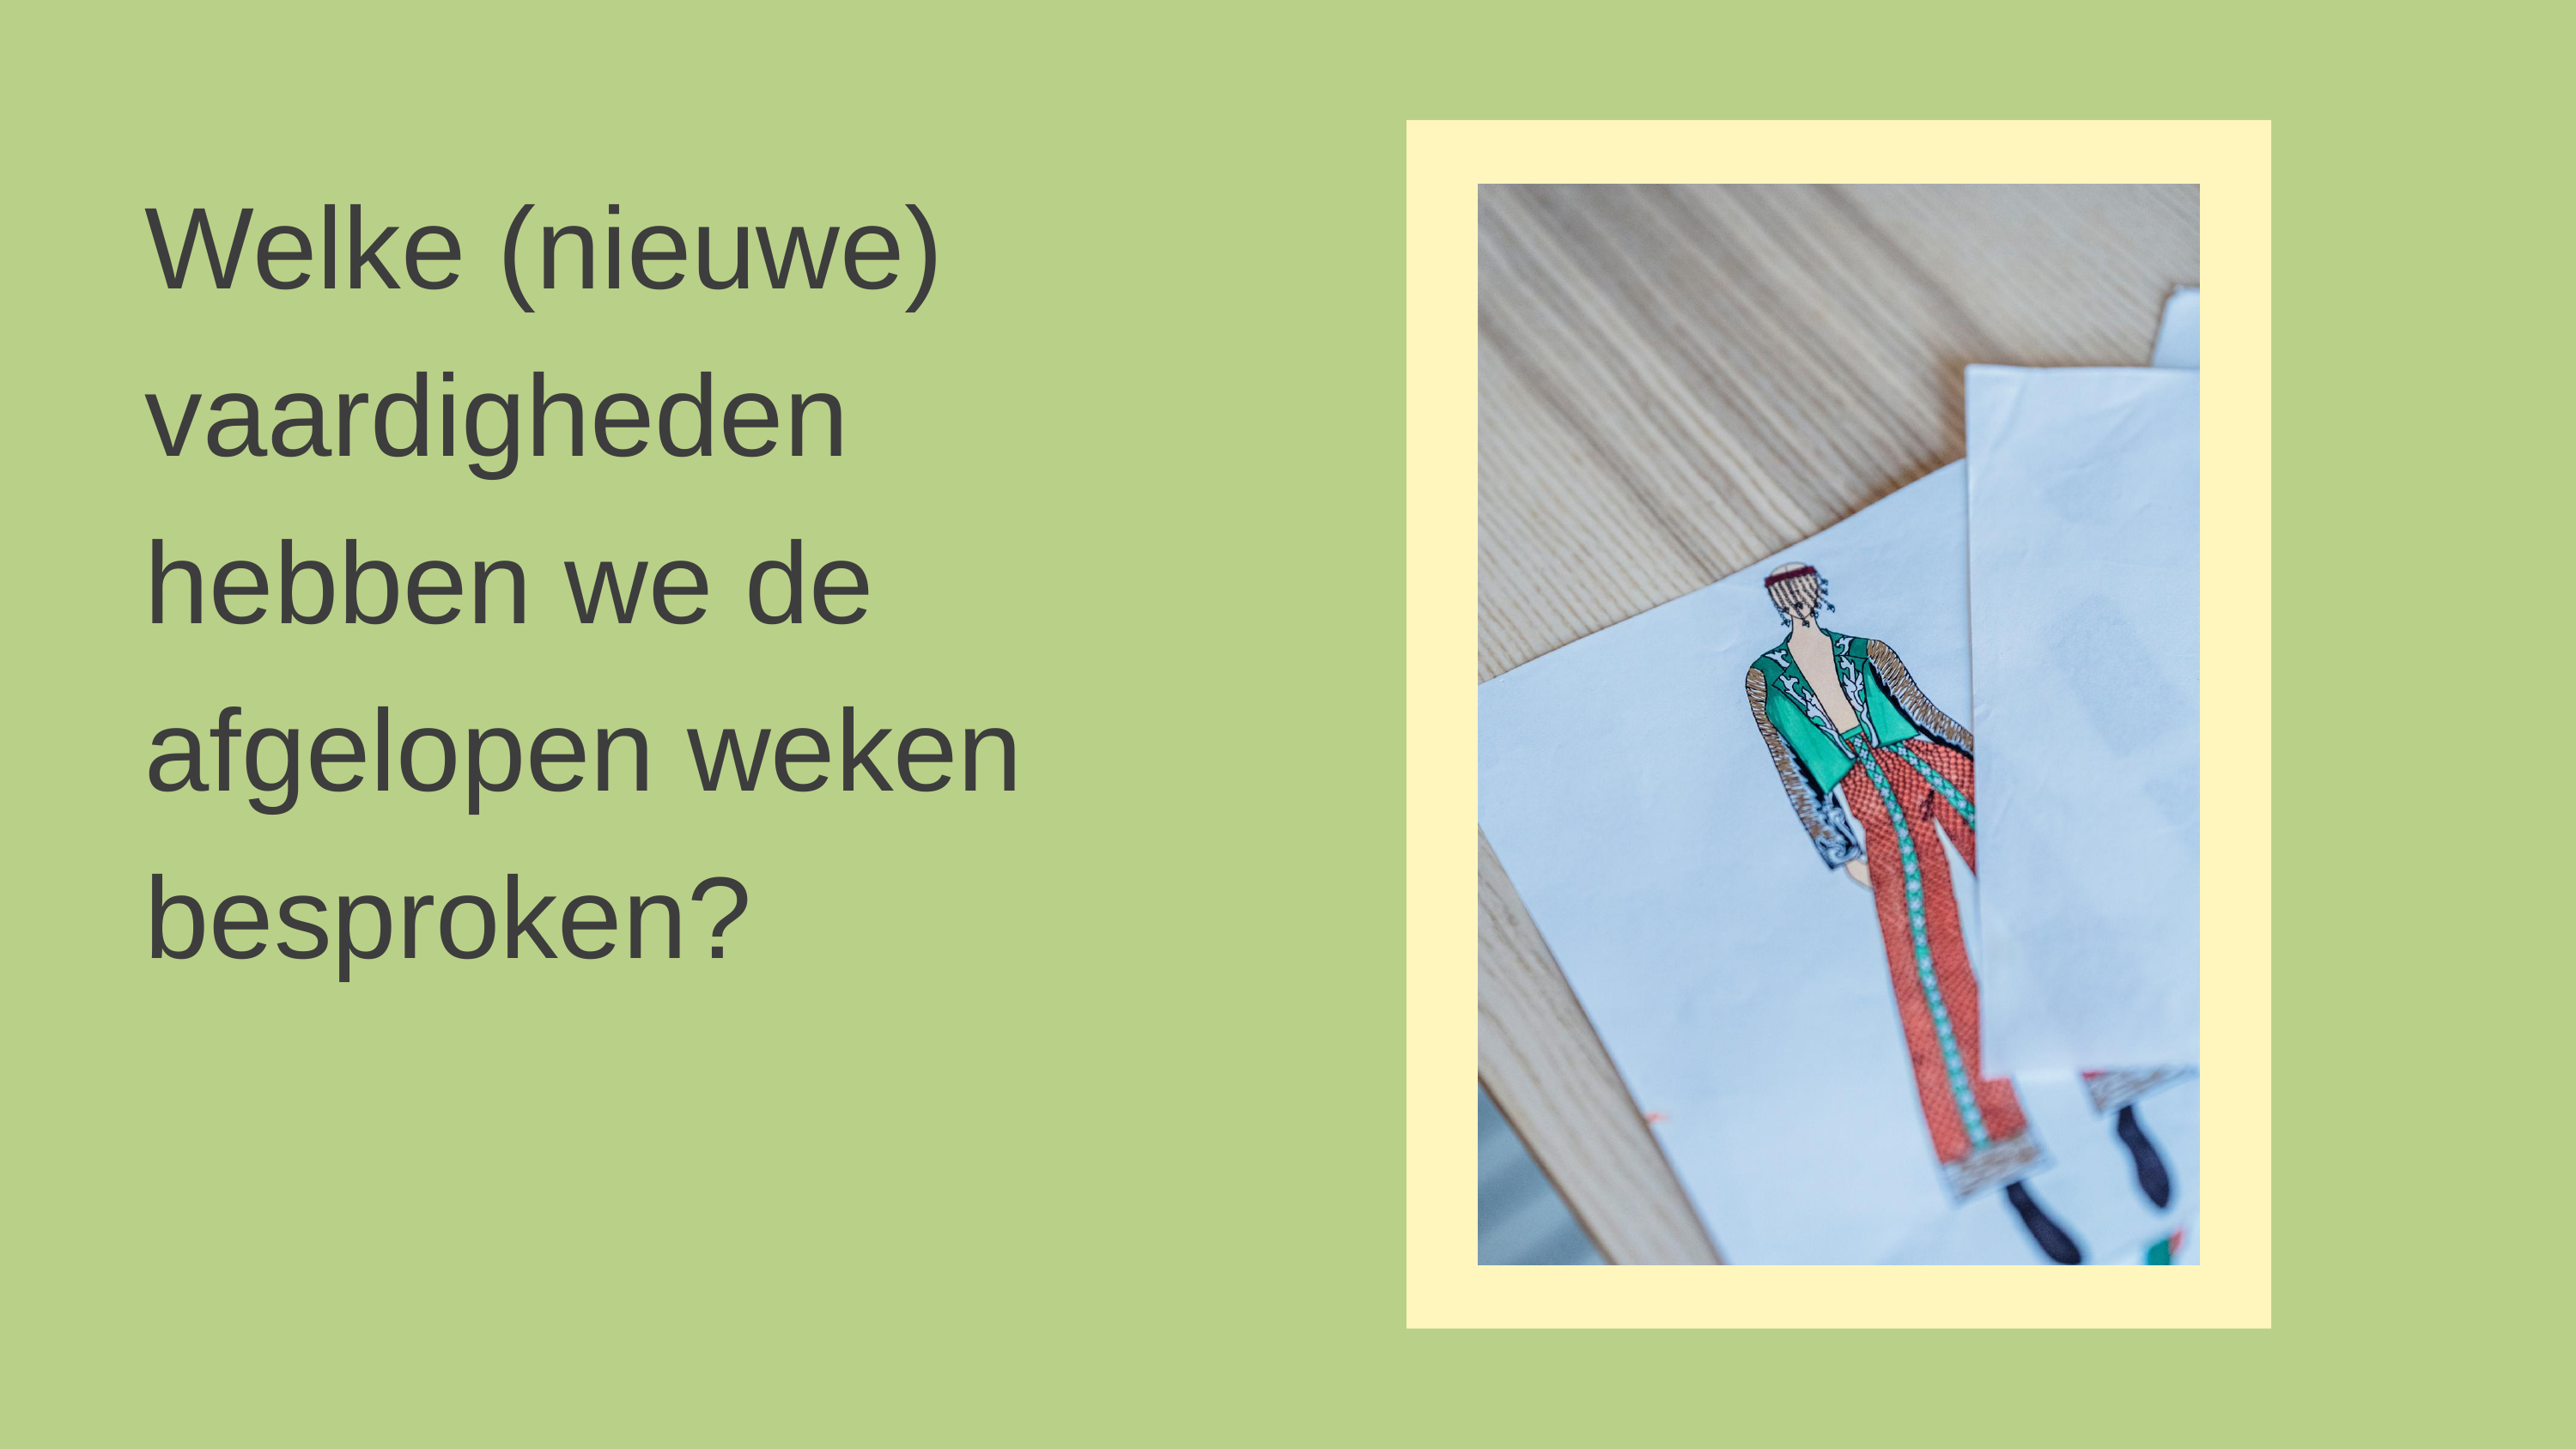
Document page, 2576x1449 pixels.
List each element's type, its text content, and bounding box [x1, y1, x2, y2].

text_box [1406, 119, 2272, 1329]
text_box Welke (nieuwe) vaardigheden hebben we de afgelopen weken besproken? [144, 144, 1096, 982]
picture [1478, 183, 2200, 1265]
